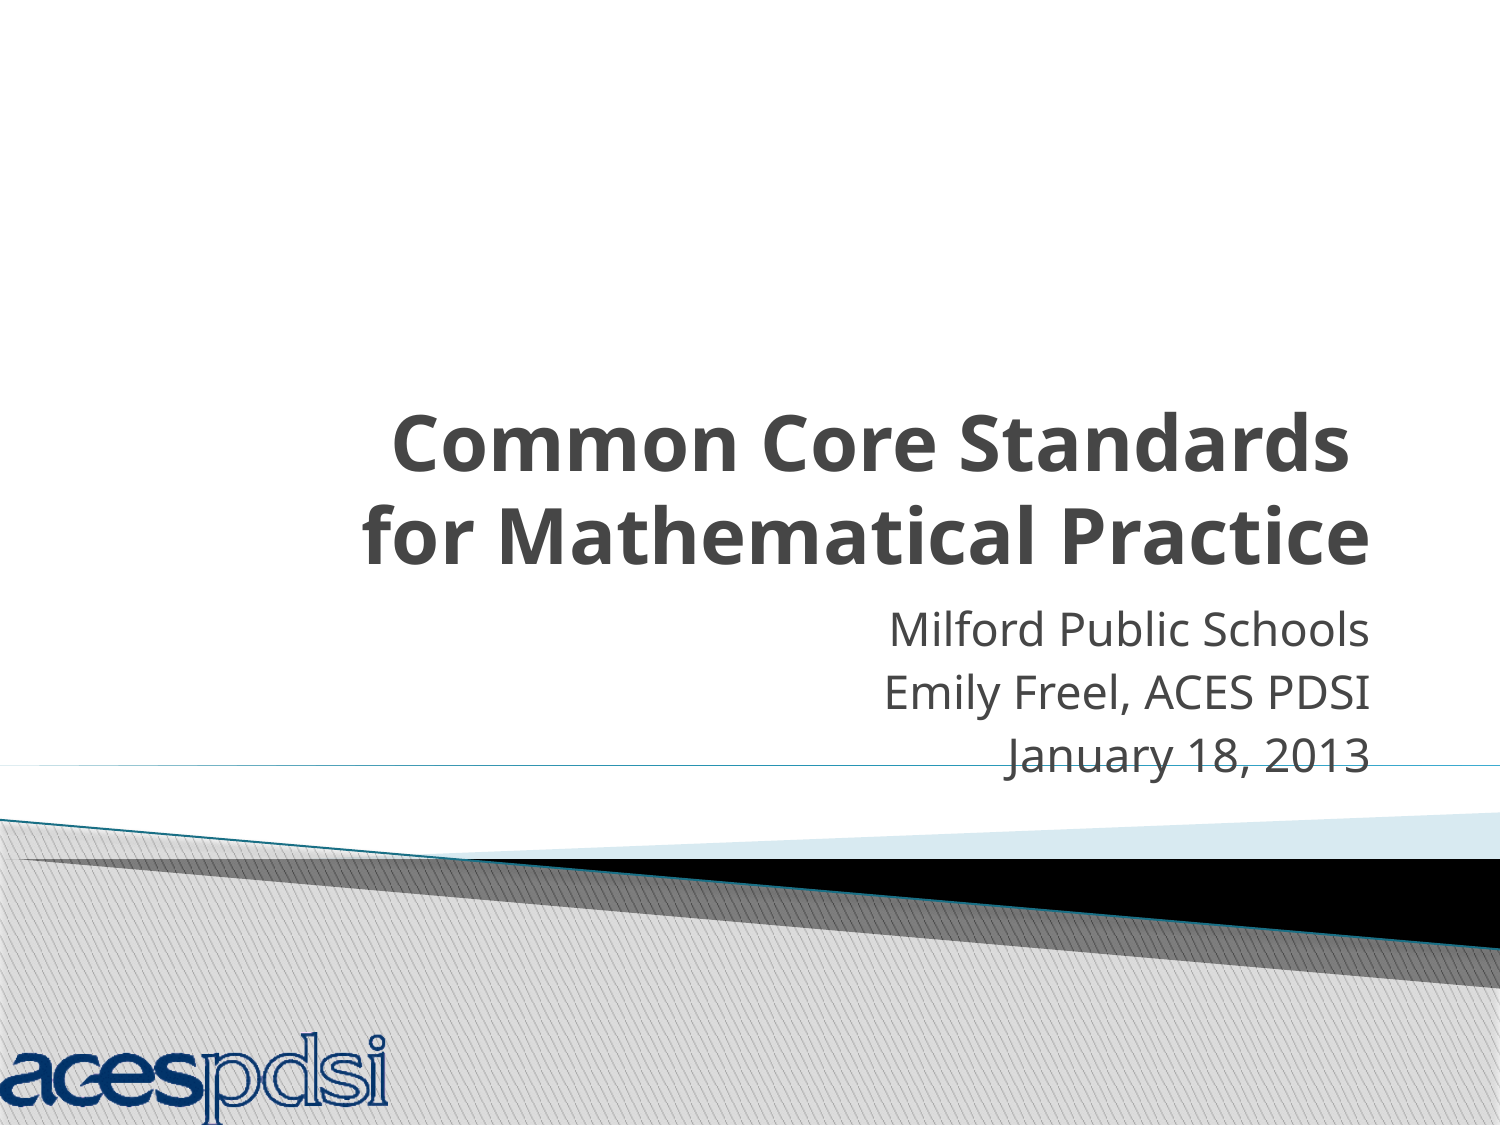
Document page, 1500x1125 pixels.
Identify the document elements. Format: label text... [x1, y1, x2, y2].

picture [0, 1032, 388, 1125]
title Common Core Standards for Mathematical Practice [112, 287, 1388, 588]
picture [5, 859, 1500, 989]
subtitle Milford Public Schools Emily Freel, ACES PDSI January 18, 2013 [112, 592, 1388, 790]
